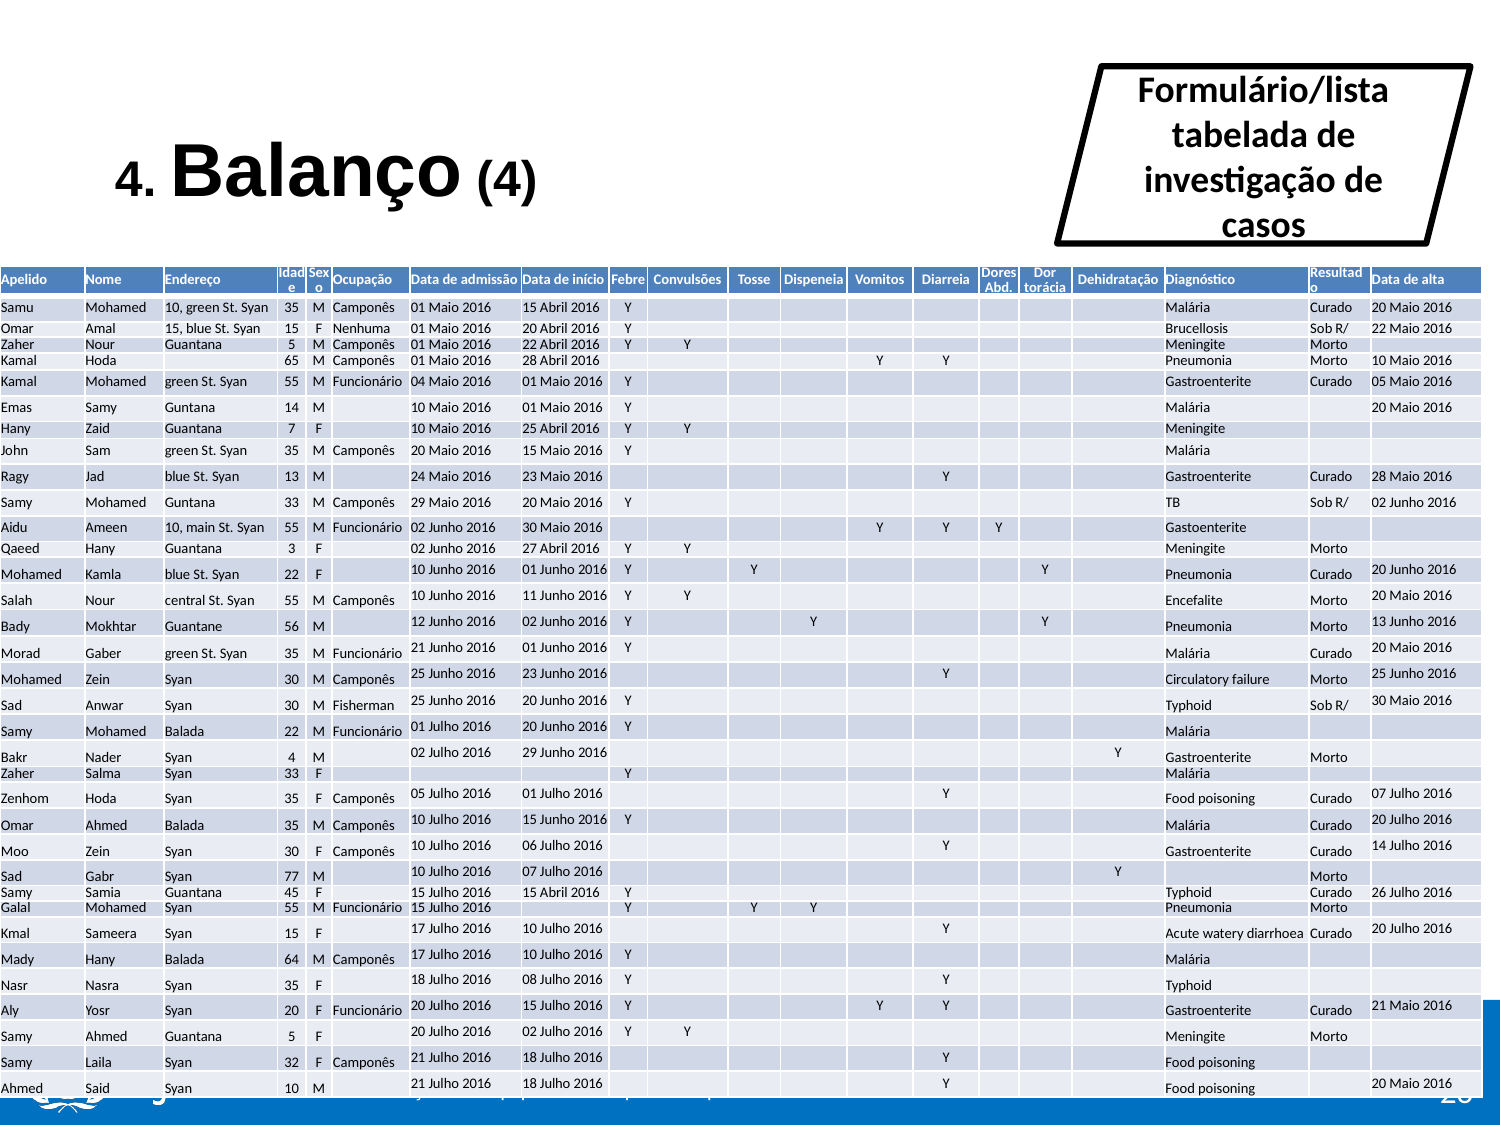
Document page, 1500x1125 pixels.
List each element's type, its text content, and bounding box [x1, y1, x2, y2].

table_cell 15 Julho 2016 [522, 995, 608, 1019]
table_cell 35 [278, 809, 305, 833]
table_cell Typhoid [1166, 969, 1308, 993]
table_cell Circulatory failure [1166, 663, 1308, 687]
table_cell [648, 371, 727, 395]
table_cell 20 Junho 2016 [522, 715, 608, 739]
table_cell [333, 767, 409, 781]
table_cell 20 Junho 2016 [1372, 558, 1481, 582]
table_cell Guantana [165, 422, 277, 438]
table_cell Y [610, 637, 647, 661]
table_cell green St. Syan [165, 637, 277, 661]
table_cell Curado [1310, 783, 1370, 807]
table_cell Syan [165, 902, 277, 916]
table_cell Food poisoning [1166, 1072, 1308, 1096]
table_cell [1073, 584, 1164, 609]
table_header Vomitos [848, 267, 912, 293]
table_cell M [307, 1072, 331, 1096]
table_cell [1020, 422, 1071, 438]
table_cell [848, 637, 912, 661]
table_cell 25 Junho 2016 [411, 689, 521, 713]
table_cell 20 Julho 2016 [1372, 809, 1481, 833]
table_cell Nader [86, 741, 163, 766]
table_cell [781, 741, 846, 766]
table_cell [648, 397, 727, 421]
table_cell [1310, 943, 1370, 967]
table_cell [648, 767, 727, 781]
table_cell [1073, 338, 1164, 352]
table_cell 01 Maio 2016 [411, 354, 521, 369]
table_cell [729, 689, 780, 713]
table_cell [1310, 439, 1370, 463]
table_cell Syan [165, 689, 277, 713]
table_cell [914, 943, 978, 967]
table_cell [980, 323, 1018, 336]
table_cell 23 Junho 2016 [522, 663, 608, 687]
table_cell [648, 835, 727, 859]
table_cell [729, 610, 780, 635]
table_cell [648, 902, 727, 916]
table_cell Kamal [1, 371, 84, 395]
table_cell M [307, 663, 331, 687]
table_cell Y [610, 584, 647, 609]
table_cell [165, 354, 277, 369]
table_cell Samy [86, 397, 163, 421]
table_cell 14 [278, 397, 305, 421]
table_cell Y [914, 918, 978, 942]
table_cell [1372, 422, 1481, 438]
table_cell [914, 637, 978, 661]
table_cell Pneumonia [1166, 610, 1308, 635]
table_cell 56 [278, 610, 305, 635]
table_cell [980, 491, 1018, 515]
table_cell Samy [1, 715, 84, 739]
table_cell [848, 969, 912, 993]
table_cell [914, 809, 978, 833]
table_cell 17 Julho 2016 [411, 918, 521, 942]
table_cell [914, 689, 978, 713]
table_cell 55 [278, 584, 305, 609]
table_cell M [307, 338, 331, 352]
table_cell [333, 861, 409, 885]
table_cell [333, 558, 409, 582]
table_cell Funcionário [333, 715, 409, 739]
table_cell [848, 299, 912, 321]
table_cell F [307, 767, 331, 781]
table_cell [1020, 783, 1071, 807]
table_cell 20 Maio 2016 [1372, 584, 1481, 609]
table_cell [848, 371, 912, 395]
table_cell 18 Julho 2016 [522, 1072, 608, 1096]
table_cell [729, 741, 780, 766]
table_cell [648, 663, 727, 687]
table_cell 55 [278, 371, 305, 395]
table_cell [333, 610, 409, 635]
table_cell F [307, 969, 331, 993]
table_cell 02 Junho 2016 [1372, 491, 1481, 515]
table_cell [980, 542, 1018, 556]
table_cell [781, 918, 846, 942]
table_cell Typhoid [1166, 886, 1308, 900]
table_cell Y [610, 323, 647, 336]
table_cell Camponês [333, 439, 409, 463]
table_cell 55 [278, 517, 305, 541]
table_cell 15 [278, 918, 305, 942]
table_cell Camponês [333, 354, 409, 369]
table_cell Pneumonia [1166, 902, 1308, 916]
table_cell [1020, 584, 1071, 609]
table_cell [610, 1046, 647, 1070]
table_cell 15 Julho 2016 [411, 886, 521, 900]
table_cell [980, 918, 1018, 942]
table_cell [648, 558, 727, 582]
table_cell [333, 886, 409, 900]
table_cell [1020, 741, 1071, 766]
table_cell M [307, 689, 331, 713]
table_cell [729, 323, 780, 336]
table_cell M [307, 809, 331, 833]
table_cell Camponês [333, 663, 409, 687]
table_cell [914, 1021, 978, 1045]
table_cell Zein [86, 835, 163, 859]
table_cell Malária [1166, 943, 1308, 967]
table_cell [1073, 835, 1164, 859]
table_cell M [307, 465, 331, 489]
table_cell Samy [1, 1021, 84, 1045]
table_cell Y [1073, 741, 1164, 766]
table_cell Hoda [86, 354, 163, 369]
table_cell Food poisoning [1166, 1046, 1308, 1070]
table_cell 04 Maio 2016 [411, 371, 521, 395]
table_cell Curado [1310, 465, 1370, 489]
table_cell F [307, 995, 331, 1019]
table_cell 13 [278, 465, 305, 489]
table_cell Syan [165, 1072, 277, 1096]
table_cell Curado [1310, 886, 1370, 900]
table_cell [848, 809, 912, 833]
table_cell [914, 741, 978, 766]
table_cell [1020, 542, 1071, 556]
table_cell Y [610, 715, 647, 739]
table_cell M [307, 439, 331, 463]
table_cell [781, 689, 846, 713]
table_cell 35 [278, 637, 305, 661]
table_cell [1020, 886, 1071, 900]
table_cell 35 [278, 969, 305, 993]
table_cell 12 Junho 2016 [411, 610, 521, 635]
table_cell [781, 809, 846, 833]
table_cell Y [1020, 610, 1071, 635]
table_cell Syan [165, 918, 277, 942]
table_cell Mohamed [86, 491, 163, 515]
table_cell Funcionário [333, 902, 409, 916]
table_cell [729, 943, 780, 967]
table_cell 01 Junho 2016 [522, 558, 608, 582]
table_cell 20 Maio 2016 [522, 491, 608, 515]
table_cell Y [610, 491, 647, 515]
table_cell [648, 517, 727, 541]
table_cell [729, 465, 780, 489]
table_cell 10, green St. Syan [165, 299, 277, 321]
table_cell Y [610, 943, 647, 967]
table_cell [848, 338, 912, 352]
table_cell Y [648, 338, 727, 352]
table_cell Y [848, 354, 912, 369]
table_cell 20 Abril 2016 [522, 323, 608, 336]
table_cell [1310, 397, 1370, 421]
table_cell M [307, 371, 331, 395]
table_cell Y [914, 995, 978, 1019]
table_cell Camponês [333, 835, 409, 859]
picture [21, 1098, 288, 1113]
table_cell Y [1020, 558, 1071, 582]
table_cell F [307, 886, 331, 900]
table_cell Curado [1310, 918, 1370, 942]
table_cell [1073, 439, 1164, 463]
table_cell Ahmed [1, 1072, 84, 1096]
table_cell 15 Junho 2016 [522, 809, 608, 833]
table_cell [848, 783, 912, 807]
table_cell [848, 835, 912, 859]
table_cell [848, 663, 912, 687]
table_cell M [307, 637, 331, 661]
table_cell [610, 663, 647, 687]
table_cell Sob R/ [1310, 689, 1370, 713]
table_cell [1073, 354, 1164, 369]
table_cell Gastroenterite [1166, 465, 1308, 489]
table_cell Yosr [86, 995, 163, 1019]
table_cell M [307, 741, 331, 766]
table_cell [1020, 835, 1071, 859]
table_cell Balada [165, 715, 277, 739]
table_cell [980, 715, 1018, 739]
table_cell Mohamed [86, 299, 163, 321]
table_cell 23 Maio 2016 [522, 465, 608, 489]
table_cell M [307, 943, 331, 967]
table_cell Y [610, 422, 647, 438]
table_cell [980, 397, 1018, 421]
table_cell [914, 439, 978, 463]
table_cell Malária [1166, 637, 1308, 661]
table_cell Moo [1, 835, 84, 859]
text_box Formulário/lista tabelada de investigação de casos [1055, 64, 1473, 246]
table_header Resultado [1310, 267, 1370, 293]
table_cell [1020, 517, 1071, 541]
table_cell [1073, 542, 1164, 556]
table_cell 21 Junho 2016 [411, 637, 521, 661]
table_cell [781, 861, 846, 885]
table_cell 14 Julho 2016 [1372, 835, 1481, 859]
table_cell 10 Julho 2016 [411, 861, 521, 885]
table_cell 28 Abril 2016 [522, 354, 608, 369]
table_cell 30 [278, 689, 305, 713]
table_cell [1020, 371, 1071, 395]
table_cell [781, 354, 846, 369]
table_cell [610, 354, 647, 369]
table_cell [914, 902, 978, 916]
table_cell blue St. Syan [165, 558, 277, 582]
table_cell Sad [1, 689, 84, 713]
table_cell 22 [278, 715, 305, 739]
table_cell [1073, 610, 1164, 635]
table_cell Gastoenterite [1166, 517, 1308, 541]
table_cell [648, 1046, 727, 1070]
table_cell [781, 371, 846, 395]
table_cell Camponês [333, 299, 409, 321]
table_cell [1372, 741, 1481, 766]
table_cell [333, 918, 409, 942]
table_cell [729, 1072, 780, 1096]
table_cell 10 Junho 2016 [411, 558, 521, 582]
table_cell [1310, 767, 1370, 781]
table_cell 10 Julho 2016 [522, 918, 608, 942]
table_cell Mady [1, 943, 84, 967]
table_cell Y [610, 439, 647, 463]
table_cell [781, 1021, 846, 1045]
table_cell [1020, 767, 1071, 781]
table_cell [980, 637, 1018, 661]
table_cell [1372, 338, 1481, 352]
table_cell [729, 439, 780, 463]
table_cell [848, 861, 912, 885]
table_cell [1073, 1072, 1164, 1096]
table_cell [1020, 902, 1071, 916]
table_cell Balada [165, 809, 277, 833]
table_cell Laila [86, 1046, 163, 1070]
table_cell Ameen [86, 517, 163, 541]
table_cell [980, 465, 1018, 489]
table_cell [648, 995, 727, 1019]
table_cell [1310, 422, 1370, 438]
table_cell Brucellosis [1166, 323, 1308, 336]
table_cell 01 Maio 2016 [411, 323, 521, 336]
table_cell [729, 1021, 780, 1045]
table_cell [610, 1072, 647, 1096]
table_cell 10, main St. Syan [165, 517, 277, 541]
table_cell 10 Julho 2016 [411, 835, 521, 859]
table_cell [729, 1046, 780, 1070]
table_cell [1073, 558, 1164, 582]
table_cell [610, 517, 647, 541]
table_cell [781, 491, 846, 515]
table_cell 20 Maio 2016 [1372, 1072, 1481, 1096]
table_cell 3 [278, 542, 305, 556]
table_cell Morto [1310, 584, 1370, 609]
table_cell Salma [86, 767, 163, 781]
table_cell 29 Junho 2016 [522, 741, 608, 766]
table_cell [980, 354, 1018, 369]
table_cell [729, 663, 780, 687]
table_cell Sob R/ [1310, 491, 1370, 515]
table_cell Y [648, 542, 727, 556]
table_cell [781, 969, 846, 993]
table_cell [333, 741, 409, 766]
table_cell [781, 1072, 846, 1096]
table_cell [781, 1046, 846, 1070]
table_cell [914, 542, 978, 556]
table_cell Said [86, 1072, 163, 1096]
table_cell Y [610, 809, 647, 833]
table_cell Morto [1310, 861, 1370, 885]
table_cell M [307, 517, 331, 541]
table_cell 10 Maio 2016 [411, 422, 521, 438]
table_cell 55 [278, 902, 305, 916]
table_cell [610, 465, 647, 489]
table_cell [848, 886, 912, 900]
table_cell Curado [1310, 371, 1370, 395]
table_cell [729, 715, 780, 739]
table_cell [980, 809, 1018, 833]
table_cell [1073, 886, 1164, 900]
table_cell [914, 422, 978, 438]
table_cell 20 [278, 995, 305, 1019]
table_cell Mokhtar [86, 610, 163, 635]
table_cell [1020, 465, 1071, 489]
table_cell Zaher [1, 767, 84, 781]
table_cell [980, 943, 1018, 967]
table_cell 05 Maio 2016 [1372, 371, 1481, 395]
table_cell 02 Junho 2016 [411, 542, 521, 556]
table_cell [914, 371, 978, 395]
table_cell [333, 397, 409, 421]
table_header Dores Abd. [980, 267, 1018, 293]
table_cell Guantana [165, 1021, 277, 1045]
table_cell Camponês [333, 783, 409, 807]
table_cell [729, 969, 780, 993]
table_cell F [307, 1021, 331, 1045]
table_cell Nour [86, 584, 163, 609]
table_cell [1310, 1046, 1370, 1070]
table_cell [1020, 439, 1071, 463]
table_cell [914, 584, 978, 609]
table_cell Y [610, 397, 647, 421]
table_cell [1073, 465, 1164, 489]
table_cell Y [610, 767, 647, 781]
table_cell 21 Maio 2016 [1372, 995, 1481, 1019]
table_header Ocupação [333, 267, 409, 293]
table_cell Meningite [1166, 1021, 1308, 1045]
table_cell [729, 491, 780, 515]
table_cell [333, 1021, 409, 1045]
table_cell Malária [1166, 809, 1308, 833]
table_cell Samia [86, 886, 163, 900]
table_cell Morto [1310, 902, 1370, 916]
table_cell [1020, 1046, 1071, 1070]
table_cell [1372, 715, 1481, 739]
table_cell [729, 422, 780, 438]
table_cell Morad [1, 637, 84, 661]
table_cell Gastroenterite [1166, 371, 1308, 395]
table_cell Camponês [333, 491, 409, 515]
table_cell [610, 918, 647, 942]
table_cell [980, 741, 1018, 766]
table_cell 21 Julho 2016 [411, 1072, 521, 1096]
table_cell [781, 439, 846, 463]
table_cell [729, 338, 780, 352]
table_cell [333, 465, 409, 489]
table_cell 10 Maio 2016 [1372, 354, 1481, 369]
table_cell 27 Abril 2016 [522, 542, 608, 556]
table_cell [848, 715, 912, 739]
table_cell Sob R/ [1310, 323, 1370, 336]
table_cell M [307, 397, 331, 421]
table_cell [848, 902, 912, 916]
table_cell Zenhom [1, 783, 84, 807]
table_cell 15 [278, 323, 305, 336]
table_header Convulsões [648, 267, 727, 293]
table_cell [1073, 902, 1164, 916]
table_cell [980, 663, 1018, 687]
table_cell [914, 558, 978, 582]
table_cell [729, 637, 780, 661]
table_cell 22 Maio 2016 [1372, 323, 1481, 336]
table_cell Morto [1310, 542, 1370, 556]
table_cell [648, 689, 727, 713]
table_cell M [307, 584, 331, 609]
table_cell [980, 902, 1018, 916]
table_cell [980, 299, 1018, 321]
table_cell Hany [1, 422, 84, 438]
table_cell [848, 465, 912, 489]
table_cell [1020, 689, 1071, 713]
table_cell Gastroenterite [1166, 741, 1308, 766]
table_cell [648, 439, 727, 463]
table_cell M [307, 861, 331, 885]
table_cell Y [648, 422, 727, 438]
table_header Data de alta [1372, 267, 1481, 293]
table_cell Kamla [86, 558, 163, 582]
table_cell [1372, 969, 1481, 993]
table_cell [1020, 943, 1071, 967]
table_cell [980, 1021, 1018, 1045]
table_cell 22 [278, 558, 305, 582]
table_cell Morto [1310, 354, 1370, 369]
table_cell [980, 371, 1018, 395]
table_cell [781, 323, 846, 336]
table_cell [848, 610, 912, 635]
table_header Data de início [522, 267, 608, 293]
table_cell Samy [1, 886, 84, 900]
table_cell Meningite [1166, 422, 1308, 438]
table_cell Salah [1, 584, 84, 609]
table_cell [648, 861, 727, 885]
table_cell 01 Maio 2016 [522, 397, 608, 421]
table_cell Aly [1, 995, 84, 1019]
table_cell [648, 918, 727, 942]
table_cell [781, 637, 846, 661]
table_cell Syan [165, 663, 277, 687]
table_cell [980, 1072, 1018, 1096]
table_cell [1073, 299, 1164, 321]
table_cell Y [980, 517, 1018, 541]
table_cell Malária [1166, 439, 1308, 463]
table_cell [1073, 783, 1164, 807]
table_cell [522, 767, 608, 781]
table_cell 15 Abril 2016 [522, 299, 608, 321]
table_cell F [307, 835, 331, 859]
table_cell 06 Julho 2016 [522, 835, 608, 859]
table_cell 13 Junho 2016 [1372, 610, 1481, 635]
table_cell Y [610, 542, 647, 556]
table_cell Ahmed [86, 809, 163, 833]
table_cell [848, 767, 912, 781]
table_cell 29 Maio 2016 [411, 491, 521, 515]
table_cell Samy [1, 1046, 84, 1070]
table_cell Zaher [1, 338, 84, 352]
table_cell [914, 715, 978, 739]
table_cell M [307, 610, 331, 635]
table_cell [411, 767, 521, 781]
table_cell [1310, 517, 1370, 541]
table_cell 20 Junho 2016 [522, 689, 608, 713]
table_cell M [307, 299, 331, 321]
table_cell [729, 517, 780, 541]
table_cell [1372, 439, 1481, 463]
table_cell [729, 886, 780, 900]
table_cell 25 Junho 2016 [1372, 663, 1481, 687]
table_cell [781, 584, 846, 609]
table_cell [333, 542, 409, 556]
table_cell Nasr [1, 969, 84, 993]
table_cell Guntana [165, 491, 277, 515]
table_cell Funcionário [333, 995, 409, 1019]
table_cell 24 Maio 2016 [411, 465, 521, 489]
table_cell 7 [278, 422, 305, 438]
table_cell Gastroenterite [1166, 835, 1308, 859]
table_cell 01 Maio 2016 [522, 371, 608, 395]
table_cell [1073, 1021, 1164, 1045]
table_cell 18 Julho 2016 [522, 1046, 608, 1070]
table_cell 17 Julho 2016 [411, 943, 521, 967]
table_cell Morto [1310, 663, 1370, 687]
table_cell Hoda [86, 783, 163, 807]
table_cell [1372, 943, 1481, 967]
table_cell green St. Syan [165, 439, 277, 463]
table_cell [648, 943, 727, 967]
table_cell Balada [165, 943, 277, 967]
table_cell Malária [1166, 715, 1308, 739]
table_cell [980, 995, 1018, 1019]
table_cell [914, 886, 978, 900]
table_cell [848, 558, 912, 582]
table_cell [914, 323, 978, 336]
table_cell Curado [1310, 995, 1370, 1019]
table_cell [522, 902, 608, 916]
table_cell [1020, 918, 1071, 942]
table_cell 15 Julho 2016 [411, 902, 521, 916]
table_header Sexo [307, 267, 331, 293]
table_cell Syan [165, 835, 277, 859]
table_cell Syan [165, 741, 277, 766]
table_cell 25 Junho 2016 [411, 663, 521, 687]
table_cell [848, 542, 912, 556]
table_cell Y [610, 338, 647, 352]
table_cell Sameera [86, 918, 163, 942]
table_cell Funcionário [333, 371, 409, 395]
table_cell Amal [86, 323, 163, 336]
table_cell [1020, 354, 1071, 369]
table_cell 30 Maio 2016 [522, 517, 608, 541]
table_cell Y [914, 465, 978, 489]
table_cell 4 [278, 741, 305, 766]
table_cell [1073, 809, 1164, 833]
table_cell [980, 584, 1018, 609]
table_cell Anwar [86, 689, 163, 713]
table_cell Y [914, 1072, 978, 1096]
table_cell [848, 943, 912, 967]
table_cell [781, 767, 846, 781]
table_cell [980, 422, 1018, 438]
table_cell M [307, 715, 331, 739]
table_cell [980, 861, 1018, 885]
table_cell 07 Julho 2016 [522, 861, 608, 885]
table_cell [610, 835, 647, 859]
table_cell [1073, 689, 1164, 713]
table_cell 33 [278, 491, 305, 515]
table_cell green St. Syan [165, 371, 277, 395]
table_cell [781, 886, 846, 900]
table_cell [1020, 995, 1071, 1019]
table_cell 26 Julho 2016 [1372, 886, 1481, 900]
table_cell Curado [1310, 835, 1370, 859]
table_cell Camponês [333, 1046, 409, 1070]
table_cell [980, 767, 1018, 781]
table_cell Morto [1310, 338, 1370, 352]
table_cell Zein [86, 663, 163, 687]
table_cell 20 Julho 2016 [411, 995, 521, 1019]
table_cell [781, 943, 846, 967]
table_cell [781, 783, 846, 807]
table_cell [729, 861, 780, 885]
table_cell 10 Junho 2016 [411, 584, 521, 609]
table_cell Meningite [1166, 338, 1308, 352]
table_cell Y [610, 610, 647, 635]
table_cell Pneumonia [1166, 558, 1308, 582]
table_cell Syan [165, 969, 277, 993]
table_cell [648, 465, 727, 489]
table_cell Y [610, 689, 647, 713]
table_cell Y [914, 783, 978, 807]
table_cell Zaid [86, 422, 163, 438]
table_cell Nour [86, 338, 163, 352]
table_cell [980, 886, 1018, 900]
table_header Dehidratação [1073, 267, 1164, 293]
table_cell 01 Junho 2016 [522, 637, 608, 661]
table_cell 20 Julho 2016 [411, 1021, 521, 1045]
table_cell Bady [1, 610, 84, 635]
table_cell Galal [1, 902, 84, 916]
table_cell [1073, 767, 1164, 781]
table_cell Pneumonia [1166, 354, 1308, 369]
table_cell Funcionário [333, 637, 409, 661]
table_cell [914, 767, 978, 781]
table_cell [781, 542, 846, 556]
table_cell [1073, 1046, 1164, 1070]
table_header Apelido [1, 267, 84, 293]
table_header Tosse [729, 267, 780, 293]
table_cell [914, 610, 978, 635]
table_cell [848, 1046, 912, 1070]
table_cell [1372, 1021, 1481, 1045]
table_cell [848, 741, 912, 766]
table_cell Guantana [165, 886, 277, 900]
table_cell Curado [1310, 558, 1370, 582]
table_cell [781, 558, 846, 582]
table_cell [1020, 861, 1071, 885]
table_cell [1073, 663, 1164, 687]
table_cell Gastroenterite [1166, 995, 1308, 1019]
table_cell 10 Julho 2016 [411, 809, 521, 833]
table_cell F [307, 542, 331, 556]
table_cell Y [781, 902, 846, 916]
table_cell Ragy [1, 465, 84, 489]
table_cell [648, 741, 727, 766]
table_cell 65 [278, 354, 305, 369]
table_cell [729, 767, 780, 781]
table_cell [848, 439, 912, 463]
table_cell [781, 715, 846, 739]
table_cell 30 [278, 663, 305, 687]
table_cell Y [610, 902, 647, 916]
table_cell 01 Julho 2016 [411, 715, 521, 739]
table_cell M [307, 354, 331, 369]
table_cell Y [914, 663, 978, 687]
table_cell Kmal [1, 918, 84, 942]
table_cell [980, 783, 1018, 807]
table_cell F [307, 1046, 331, 1070]
table_cell [648, 783, 727, 807]
table_cell [1073, 397, 1164, 421]
table_cell Mohamed [86, 902, 163, 916]
table_cell 02 Julho 2016 [522, 1021, 608, 1045]
table_cell F [307, 918, 331, 942]
table_cell [648, 886, 727, 900]
table_cell [781, 397, 846, 421]
table_cell [848, 1072, 912, 1096]
table_cell Gabr [86, 861, 163, 885]
table_cell 02 Junho 2016 [522, 610, 608, 635]
table_header Dispeneia [781, 267, 846, 293]
table_cell 35 [278, 439, 305, 463]
table_cell [980, 835, 1018, 859]
table_cell F [307, 323, 331, 336]
table_cell [848, 422, 912, 438]
table_cell 20 Julho 2016 [1372, 918, 1481, 942]
table_cell 11 Junho 2016 [522, 584, 608, 609]
table_cell [1020, 809, 1071, 833]
table_cell Fisherman [333, 689, 409, 713]
table_cell Y [610, 371, 647, 395]
table_cell Morto [1310, 610, 1370, 635]
table_header Febre [610, 267, 647, 293]
table_cell Syan [165, 1046, 277, 1070]
table_cell 10 Julho 2016 [522, 943, 608, 967]
table_cell [1372, 542, 1481, 556]
table_cell Y [1073, 861, 1164, 885]
table_cell 10 Maio 2016 [411, 397, 521, 421]
table_cell John [1, 439, 84, 463]
table_cell [781, 663, 846, 687]
table_header Diarreia [914, 267, 978, 293]
table_cell Bakr [1, 741, 84, 766]
table_cell [1372, 861, 1481, 885]
table_cell Meningite [1166, 542, 1308, 556]
table_cell Y [610, 886, 647, 900]
table_cell Sam [86, 439, 163, 463]
table_cell [729, 835, 780, 859]
table_cell Y [914, 835, 978, 859]
table_cell [648, 299, 727, 321]
table_cell Guantane [165, 610, 277, 635]
table_header Endereço [165, 267, 277, 293]
table_cell 22 Abril 2016 [522, 338, 608, 352]
table_cell [914, 861, 978, 885]
table_cell Aidu [1, 517, 84, 541]
table_cell 33 [278, 767, 305, 781]
table_cell Guantana [165, 338, 277, 352]
table_cell [848, 323, 912, 336]
table_cell Y [914, 969, 978, 993]
table_cell [1372, 517, 1481, 541]
table_cell TB [1166, 491, 1308, 515]
table_cell F [307, 558, 331, 582]
table_cell Morto [1310, 741, 1370, 766]
table_cell 15 Maio 2016 [522, 439, 608, 463]
table_cell [648, 323, 727, 336]
table_cell Samy [1, 491, 84, 515]
table_cell Camponês [333, 584, 409, 609]
table_cell [980, 558, 1018, 582]
table_cell 20 Maio 2016 [1372, 397, 1481, 421]
table_cell [610, 741, 647, 766]
table_cell M [307, 902, 331, 916]
table_cell Malária [1166, 397, 1308, 421]
table_cell Samu [1, 299, 84, 321]
table_cell [648, 610, 727, 635]
table_cell [781, 422, 846, 438]
table_cell [1020, 299, 1071, 321]
table_cell [1020, 338, 1071, 352]
table_cell Y [648, 584, 727, 609]
table_cell Encefalite [1166, 584, 1308, 609]
table_cell [1310, 969, 1370, 993]
table_cell Nasra [86, 969, 163, 993]
table_header Nome [86, 267, 163, 293]
table_cell [1020, 1072, 1071, 1096]
table_cell [848, 491, 912, 515]
table_cell [1073, 943, 1164, 967]
table_cell [848, 1021, 912, 1045]
table_cell Curado [1310, 637, 1370, 661]
table_cell 15, blue St. Syan [165, 323, 277, 336]
table_cell 45 [278, 886, 305, 900]
table_cell 5 [278, 1021, 305, 1045]
table_cell Funcionário [333, 517, 409, 541]
table_cell Syan [165, 767, 277, 781]
table_cell [1073, 637, 1164, 661]
table_cell Y [729, 902, 780, 916]
table_cell 10 [278, 1072, 305, 1096]
table_cell [1073, 422, 1164, 438]
table_header Data de admissão [411, 267, 521, 293]
table_cell Y [848, 995, 912, 1019]
table_cell central St. Syan [165, 584, 277, 609]
table_cell [1073, 371, 1164, 395]
table_cell [729, 397, 780, 421]
table_cell [1310, 715, 1370, 739]
table_cell 28 Maio 2016 [1372, 465, 1481, 489]
table_cell [1020, 323, 1071, 336]
table_header Diagnóstico [1166, 267, 1308, 293]
table_cell Syan [165, 995, 277, 1019]
table_cell [729, 995, 780, 1019]
table_cell Mohamed [1, 558, 84, 582]
table_cell [729, 918, 780, 942]
table_cell blue St. Syan [165, 465, 277, 489]
table_cell F [307, 783, 331, 807]
table_cell [848, 397, 912, 421]
table_cell [781, 835, 846, 859]
table_cell Syan [165, 783, 277, 807]
table_cell Y [610, 558, 647, 582]
table_cell [1073, 918, 1164, 942]
table_cell Curado [1310, 299, 1370, 321]
table_cell [980, 689, 1018, 713]
table_cell [914, 397, 978, 421]
table_cell Mohamed [1, 663, 84, 687]
table_cell F [307, 422, 331, 438]
table_cell [781, 995, 846, 1019]
table_cell Syan [165, 861, 277, 885]
table_cell Mohamed [86, 371, 163, 395]
table_cell 25 Abril 2016 [522, 422, 608, 438]
table_cell [729, 783, 780, 807]
table_cell [1073, 715, 1164, 739]
table_cell [980, 610, 1018, 635]
table_cell Camponês [333, 338, 409, 352]
table_cell Guantana [165, 542, 277, 556]
table_cell 30 Maio 2016 [1372, 689, 1481, 713]
table_cell 20 Maio 2016 [1372, 637, 1481, 661]
table_cell 20 Maio 2016 [1372, 299, 1481, 321]
table_cell [1020, 637, 1071, 661]
table_cell 30 [278, 835, 305, 859]
table_cell [729, 371, 780, 395]
table_cell Camponês [333, 943, 409, 967]
table_cell [980, 969, 1018, 993]
table_cell Malária [1166, 299, 1308, 321]
table_cell Kamal [1, 354, 84, 369]
table_cell 15 Abril 2016 [522, 886, 608, 900]
table_cell 01 Julho 2016 [522, 783, 608, 807]
table_cell 07 Julho 2016 [1372, 783, 1481, 807]
table_header Dor torácia [1020, 267, 1071, 293]
table_cell [848, 918, 912, 942]
table_cell 05 Julho 2016 [411, 783, 521, 807]
table_cell [848, 689, 912, 713]
text_box 4. Balanço (4) [100, 113, 833, 219]
table_cell Y [781, 610, 846, 635]
table_cell [333, 1072, 409, 1096]
table_cell [648, 637, 727, 661]
table_cell 5 [278, 338, 305, 352]
table_cell [610, 861, 647, 885]
table_cell Y [610, 1021, 647, 1045]
table_cell [781, 465, 846, 489]
table_cell [648, 354, 727, 369]
table_cell Qaeed [1, 542, 84, 556]
table_cell [648, 715, 727, 739]
table_cell Sad [1, 861, 84, 885]
table_cell [1020, 663, 1071, 687]
table_cell [729, 584, 780, 609]
table_cell 77 [278, 861, 305, 885]
table_cell [1073, 995, 1164, 1019]
table_cell Y [610, 969, 647, 993]
table_cell [1073, 323, 1164, 336]
table_cell Omar [1, 323, 84, 336]
table_cell [648, 1072, 727, 1096]
table_cell [1372, 1046, 1481, 1070]
table_cell [914, 491, 978, 515]
table_cell Curado [1310, 809, 1370, 833]
table_cell [914, 299, 978, 321]
table_cell [729, 809, 780, 833]
table_cell 02 Julho 2016 [411, 741, 521, 766]
table_cell [1372, 902, 1481, 916]
table_cell [1073, 969, 1164, 993]
table_cell Jad [86, 465, 163, 489]
table_cell [980, 1046, 1018, 1070]
table_cell 08 Julho 2016 [522, 969, 608, 993]
table_cell Y [610, 995, 647, 1019]
table_cell [610, 783, 647, 807]
table_cell Mohamed [86, 715, 163, 739]
table_cell 01 Maio 2016 [411, 299, 521, 321]
table_cell [1073, 517, 1164, 541]
table_cell Typhoid [1166, 689, 1308, 713]
table_cell Acute watery diarrhoea [1166, 918, 1308, 942]
table_cell 64 [278, 943, 305, 967]
table_cell 01 Maio 2016 [411, 338, 521, 352]
table_cell Y [729, 558, 780, 582]
table_cell [1020, 715, 1071, 739]
table_cell Food poisoning [1166, 783, 1308, 807]
table_cell 20 Maio 2016 [411, 439, 521, 463]
table_cell [781, 338, 846, 352]
table_cell M [307, 491, 331, 515]
table_cell [333, 422, 409, 438]
table_cell [648, 969, 727, 993]
table_cell Y [610, 299, 647, 321]
table_cell [729, 299, 780, 321]
table_cell Y [914, 517, 978, 541]
table_cell Y [914, 354, 978, 369]
table_cell [781, 299, 846, 321]
table_cell 35 [278, 299, 305, 321]
table_cell Nenhuma [333, 323, 409, 336]
table_cell Hany [86, 943, 163, 967]
table_cell Y [914, 1046, 978, 1070]
table_cell [980, 439, 1018, 463]
table_cell [980, 338, 1018, 352]
table_cell [333, 969, 409, 993]
table_cell Y [648, 1021, 727, 1045]
table_cell [914, 338, 978, 352]
table_cell [1020, 397, 1071, 421]
table_cell [848, 584, 912, 609]
table_cell [648, 491, 727, 515]
table_cell Y [848, 517, 912, 541]
table_cell Hany [86, 542, 163, 556]
table_cell [729, 542, 780, 556]
table_cell 02 Junho 2016 [411, 517, 521, 541]
table_cell 18 Julho 2016 [411, 969, 521, 993]
table_cell [1020, 969, 1071, 993]
table_cell Morto [1310, 1021, 1370, 1045]
table_cell [781, 517, 846, 541]
table_cell [648, 809, 727, 833]
table_header Idade [278, 267, 305, 293]
table_cell [1372, 767, 1481, 781]
table_cell 21 Julho 2016 [411, 1046, 521, 1070]
table_cell [1020, 491, 1071, 515]
table_cell Gaber [86, 637, 163, 661]
table_cell Malária [1166, 767, 1308, 781]
table_cell 35 [278, 783, 305, 807]
table_cell Ahmed [86, 1021, 163, 1045]
table_cell [1310, 1072, 1370, 1096]
table_cell Emas [1, 397, 84, 421]
table_cell 32 [278, 1046, 305, 1070]
table_cell [1020, 1021, 1071, 1045]
table_cell [729, 354, 780, 369]
table_cell Omar [1, 809, 84, 833]
table_cell [1073, 491, 1164, 515]
table_cell [1166, 861, 1308, 885]
table_cell Guntana [165, 397, 277, 421]
table_cell Camponês [333, 809, 409, 833]
